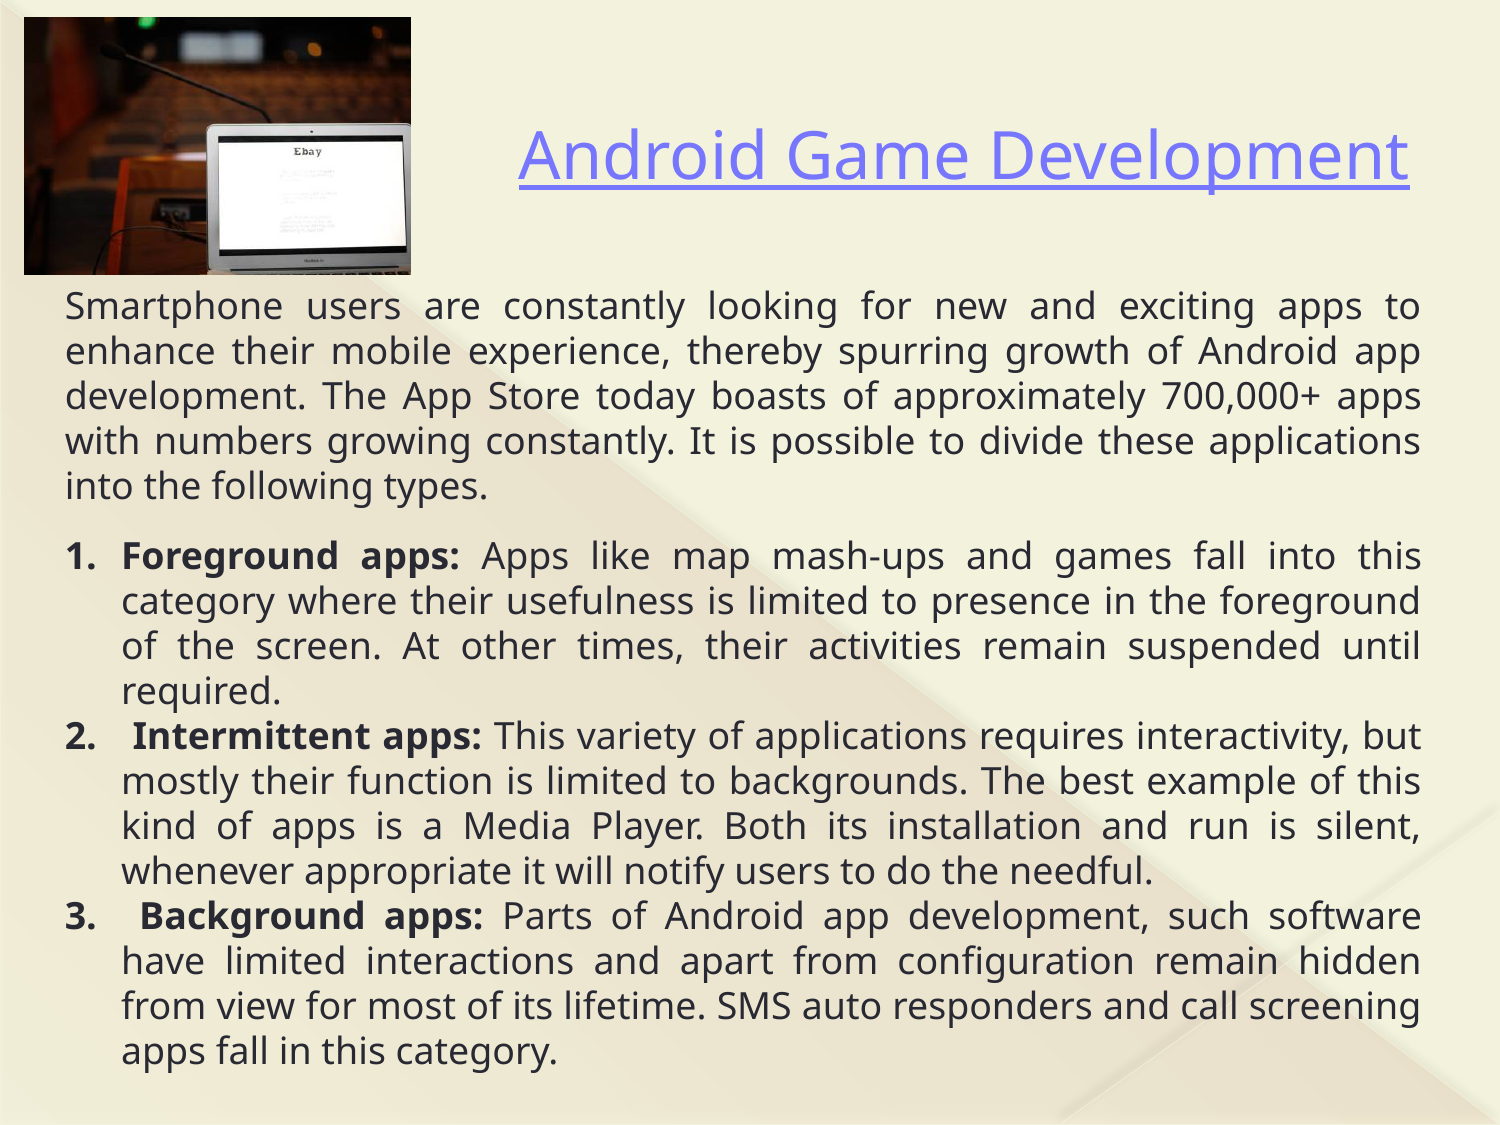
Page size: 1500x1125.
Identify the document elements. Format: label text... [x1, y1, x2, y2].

picture [24, 17, 411, 276]
text_box Smartphone users are constantly looking for new and exciting apps to enhance their mobile experience, thereby spurring growth of Android app development. The App Store today boasts of approximately 700,000+ apps with numbers growing constantly. It is possible to divide these applications into the following types. [50, 274, 1438, 515]
text_box Foreground apps: Apps like map mash-ups and games fall into this category where their usefulness is limited to presence in the foreground of the screen. At other times, their activities remain suspended until required. Intermittent apps: This variety of applications requires interactivity, but mostly their function is limited to backgrounds. The best example of this kind of apps is a Media Player. Both its installation and run is silent, whenever appropriate it will notify users to do the needful. Background apps: Parts of Android app development, such software have limited interactions and apart from configuration remain hidden from view for most of its lifetime. SMS auto responders and call screening apps fall in this category. [50, 524, 1438, 1080]
title Android Game Development [411, 43, 1425, 274]
